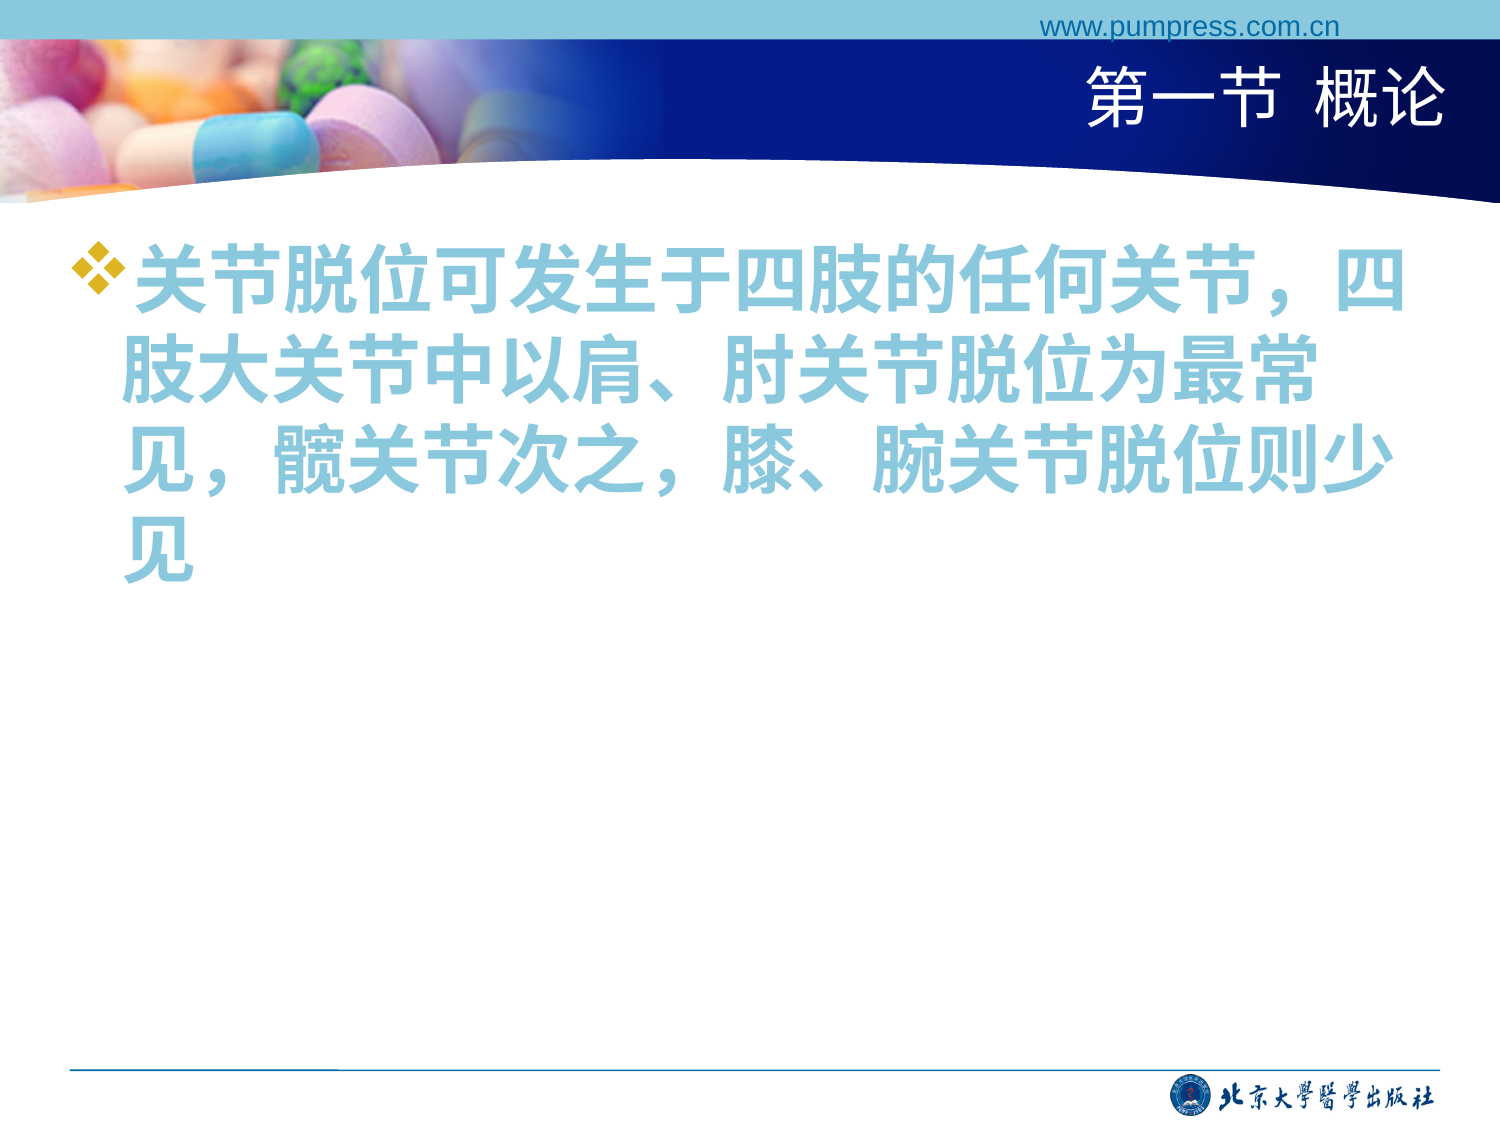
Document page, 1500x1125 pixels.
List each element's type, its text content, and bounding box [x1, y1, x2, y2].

picture [0, 40, 1500, 203]
list 关节脱位可发生于四肢的任何关节，四肢大关节中以肩、肘关节脱位为最常见，髋关节次之，膝、腕关节脱位则少见 [49, 224, 1463, 1026]
picture [1170, 1074, 1436, 1118]
title 第一节 概论 [137, 49, 1463, 143]
slide_number www.pumpress.com.cn [1025, 0, 1463, 38]
